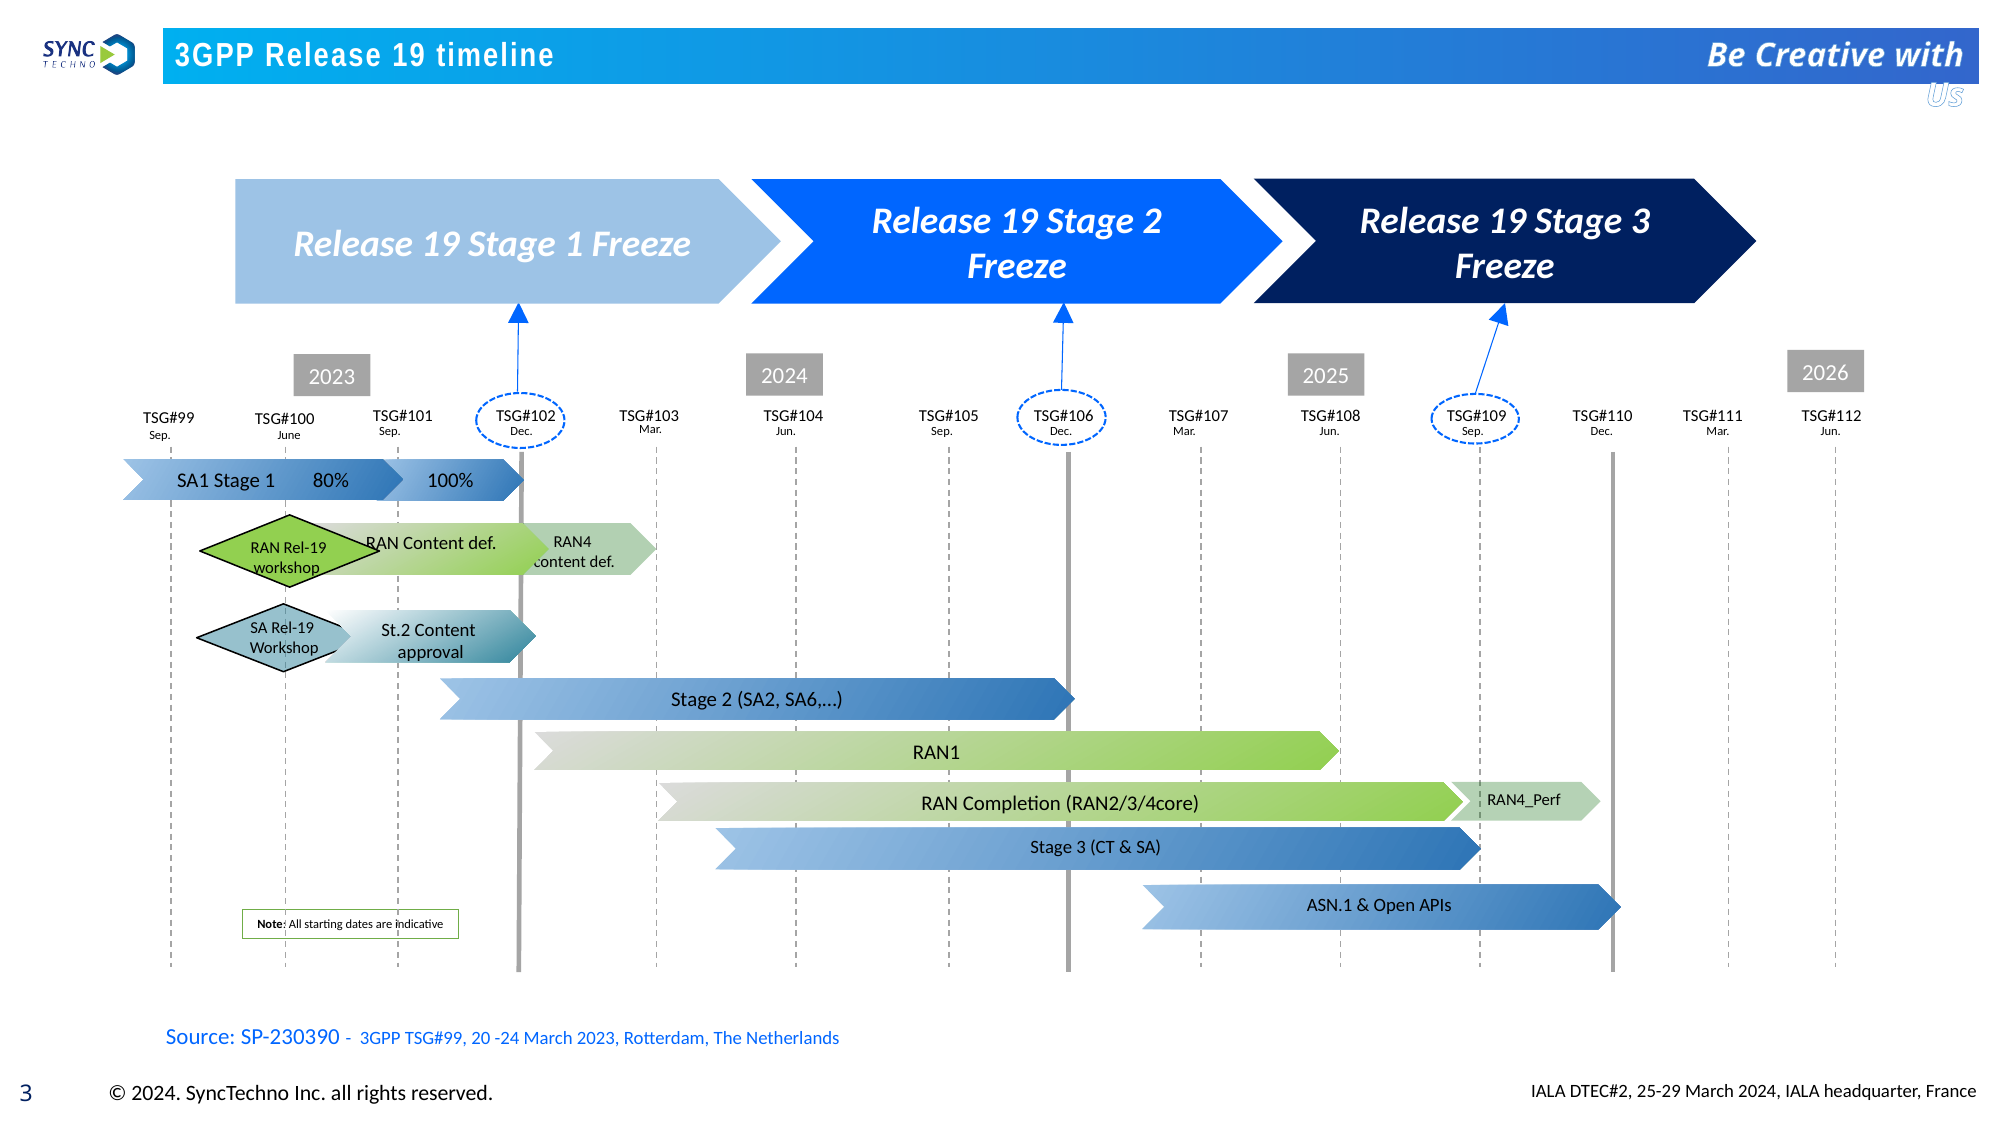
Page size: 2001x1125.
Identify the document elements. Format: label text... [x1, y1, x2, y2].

text_box Source: SP-230390 - 3GPP TSG#99, 20 -24 March 2023, Rotterdam, The Netherlands [149, 1008, 1653, 1062]
picture [43, 34, 135, 75]
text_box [534, 178, 1877, 973]
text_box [196, 179, 534, 973]
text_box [123, 179, 196, 973]
text_box 3GPP Release 19 timeline [160, 25, 1657, 81]
